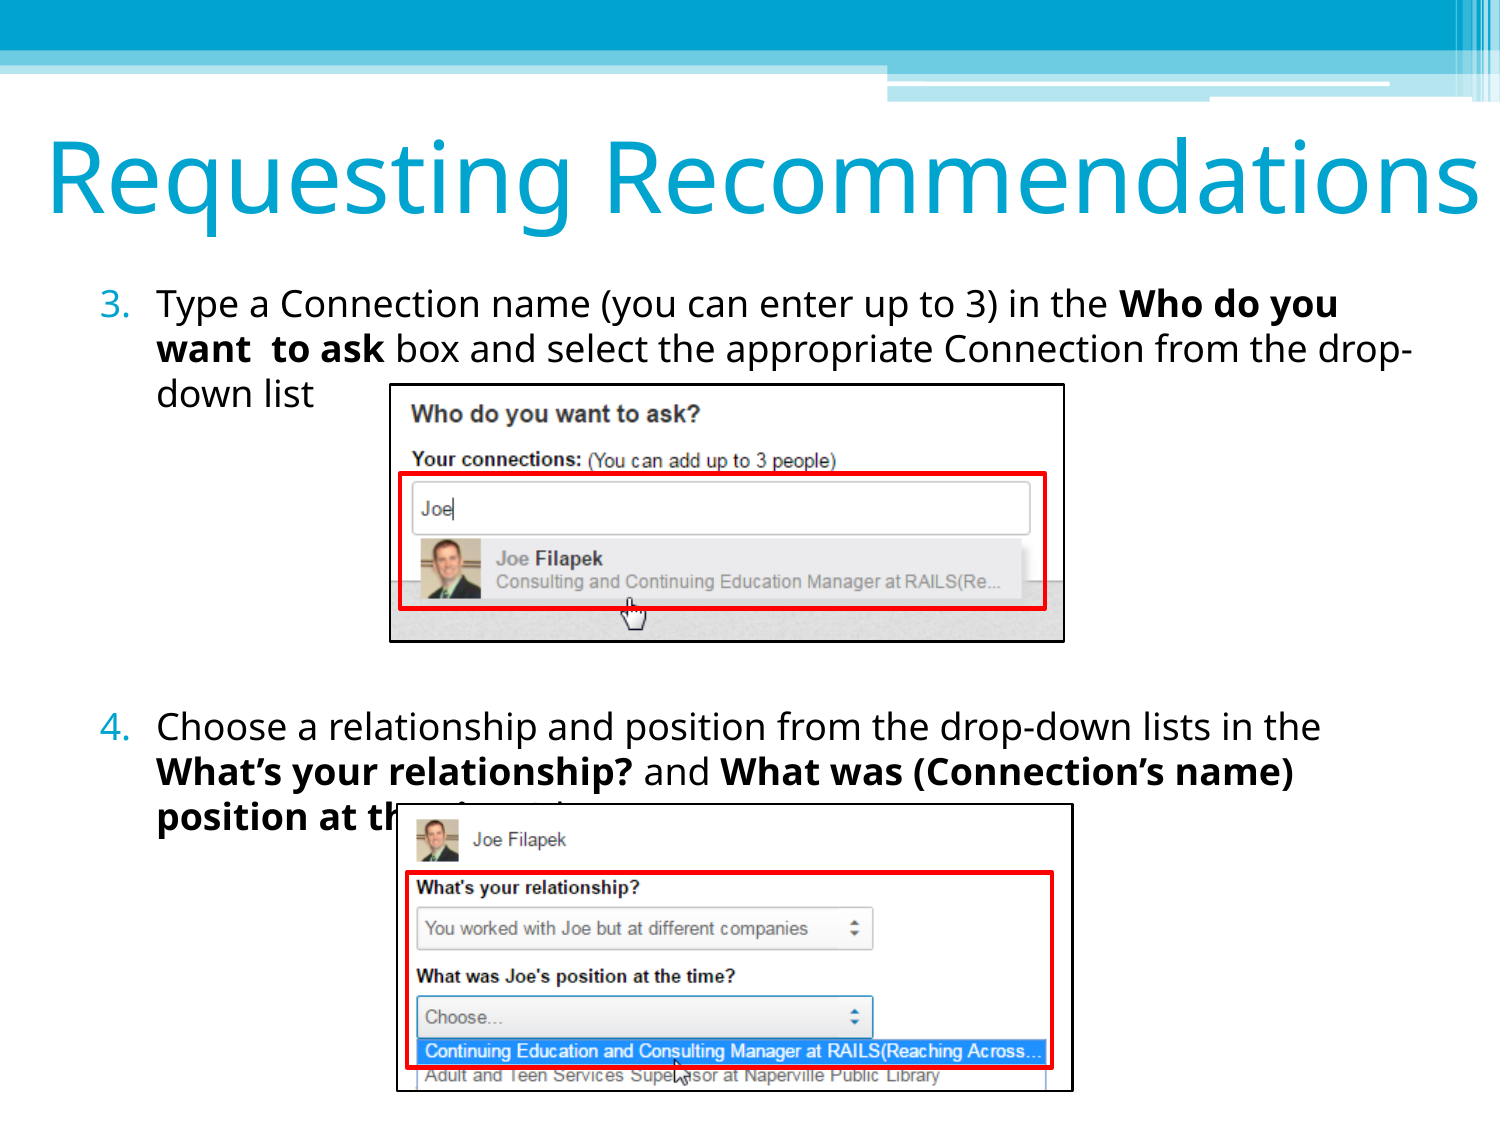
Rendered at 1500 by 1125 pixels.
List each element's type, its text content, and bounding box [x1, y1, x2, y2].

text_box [397, 804, 1072, 1090]
list Type a Connection name (you can enter up to 3) in the Who do you want to ask box and select the appropriate Connection from the drop-down list Choose a relationship and position from the drop-down lists in the What’s your relationship? and What was (Connection’s name) position at the time? boxes [75, 273, 1441, 818]
title Requesting Recommendations [29, 85, 1500, 261]
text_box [391, 385, 1064, 641]
